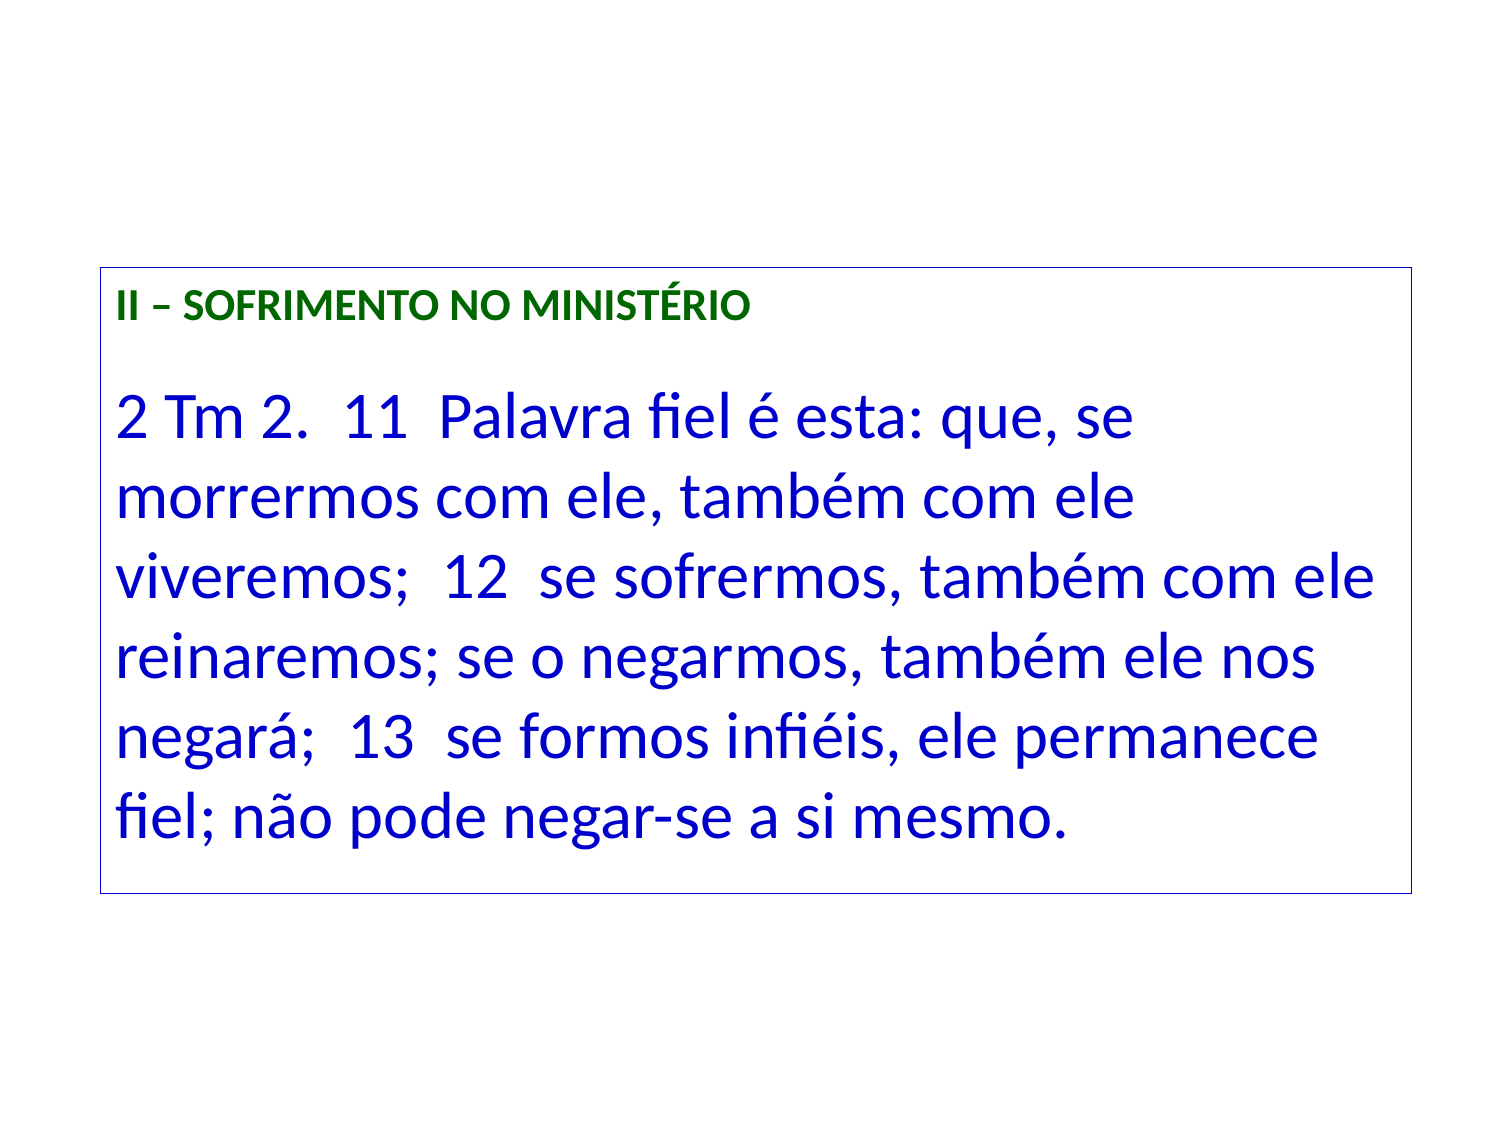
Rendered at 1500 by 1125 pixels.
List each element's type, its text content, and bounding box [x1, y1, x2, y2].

list II – SOFRIMENTO NO MINISTÉRIO 2 Tm 2. 11 Palavra fiel é esta: que, se morrermos com ele, também com ele viveremos; 12 se sofrermos, também com ele reinaremos; se o negarmos, também ele nos negará; 13 se formos infiéis, ele permanece fiel; não pode negar-se a si mesmo. [100, 267, 1412, 894]
